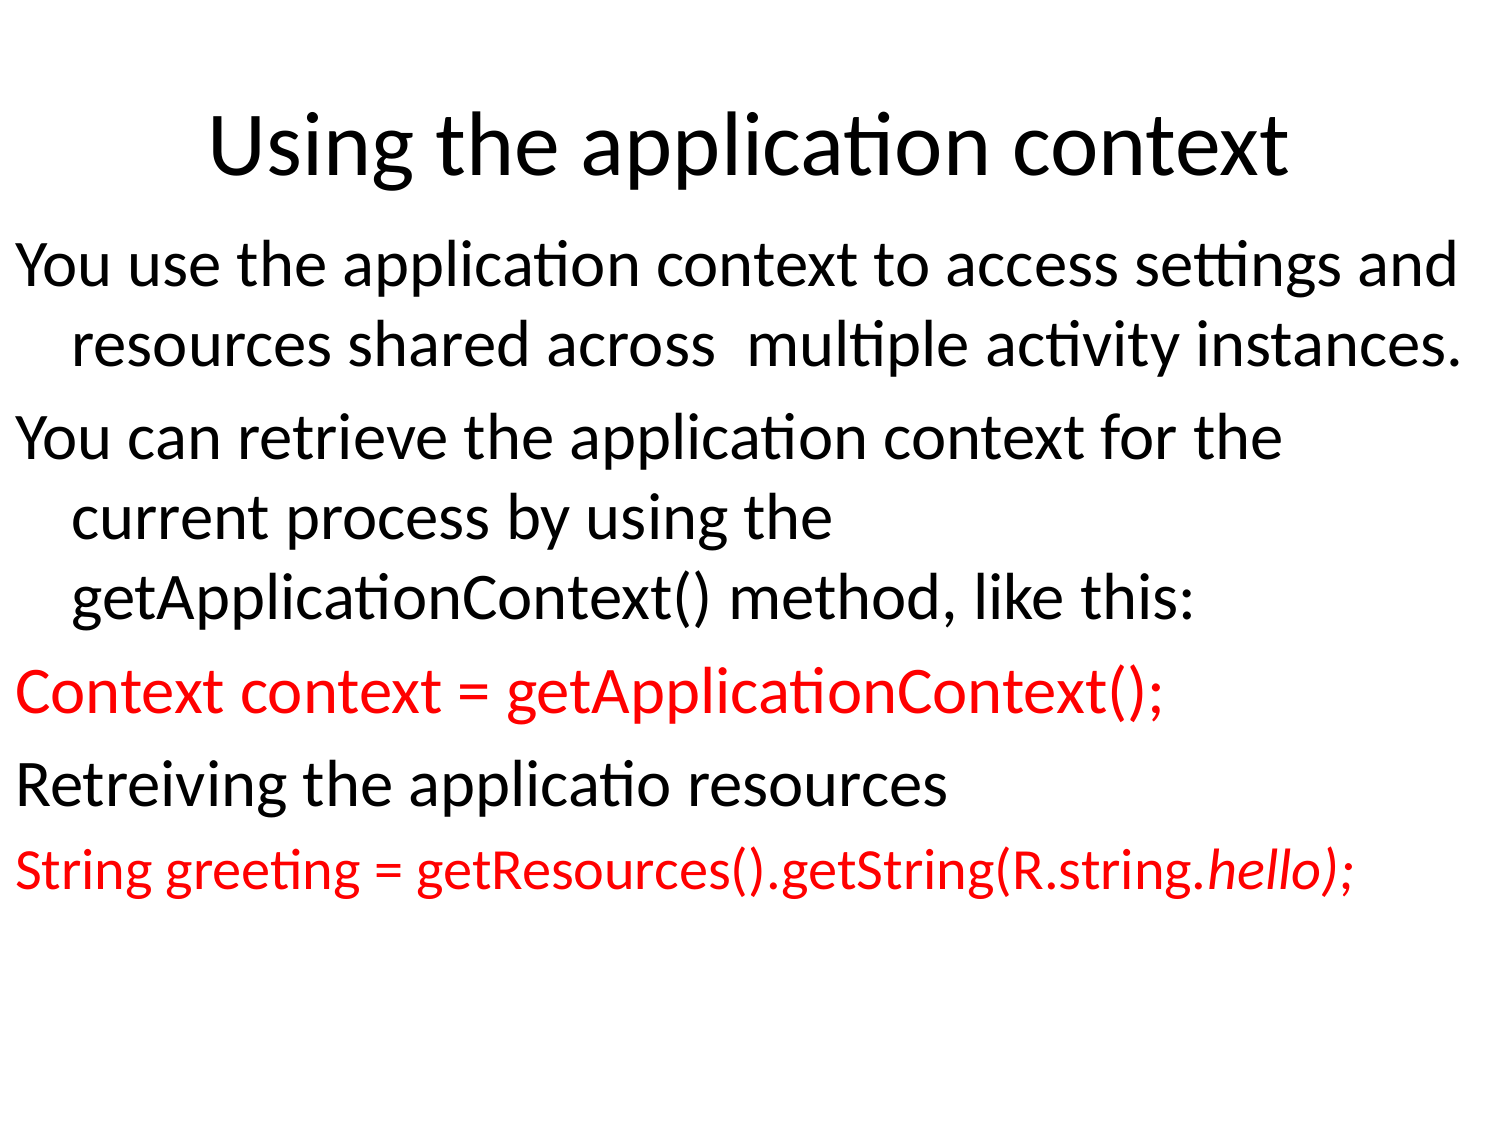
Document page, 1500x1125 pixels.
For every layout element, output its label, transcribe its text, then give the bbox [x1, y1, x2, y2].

list You use the application context to access settings and resources shared across multiple activity instances. You can retrieve the application context for the current process by using the getApplicationContext() method, like this: Context context = getApplicationContext(); Retreiving the applicatio resources String greeting = getResources().getString(R.string.hello); [0, 212, 1500, 1125]
title Using the application context [75, 45, 1425, 212]
